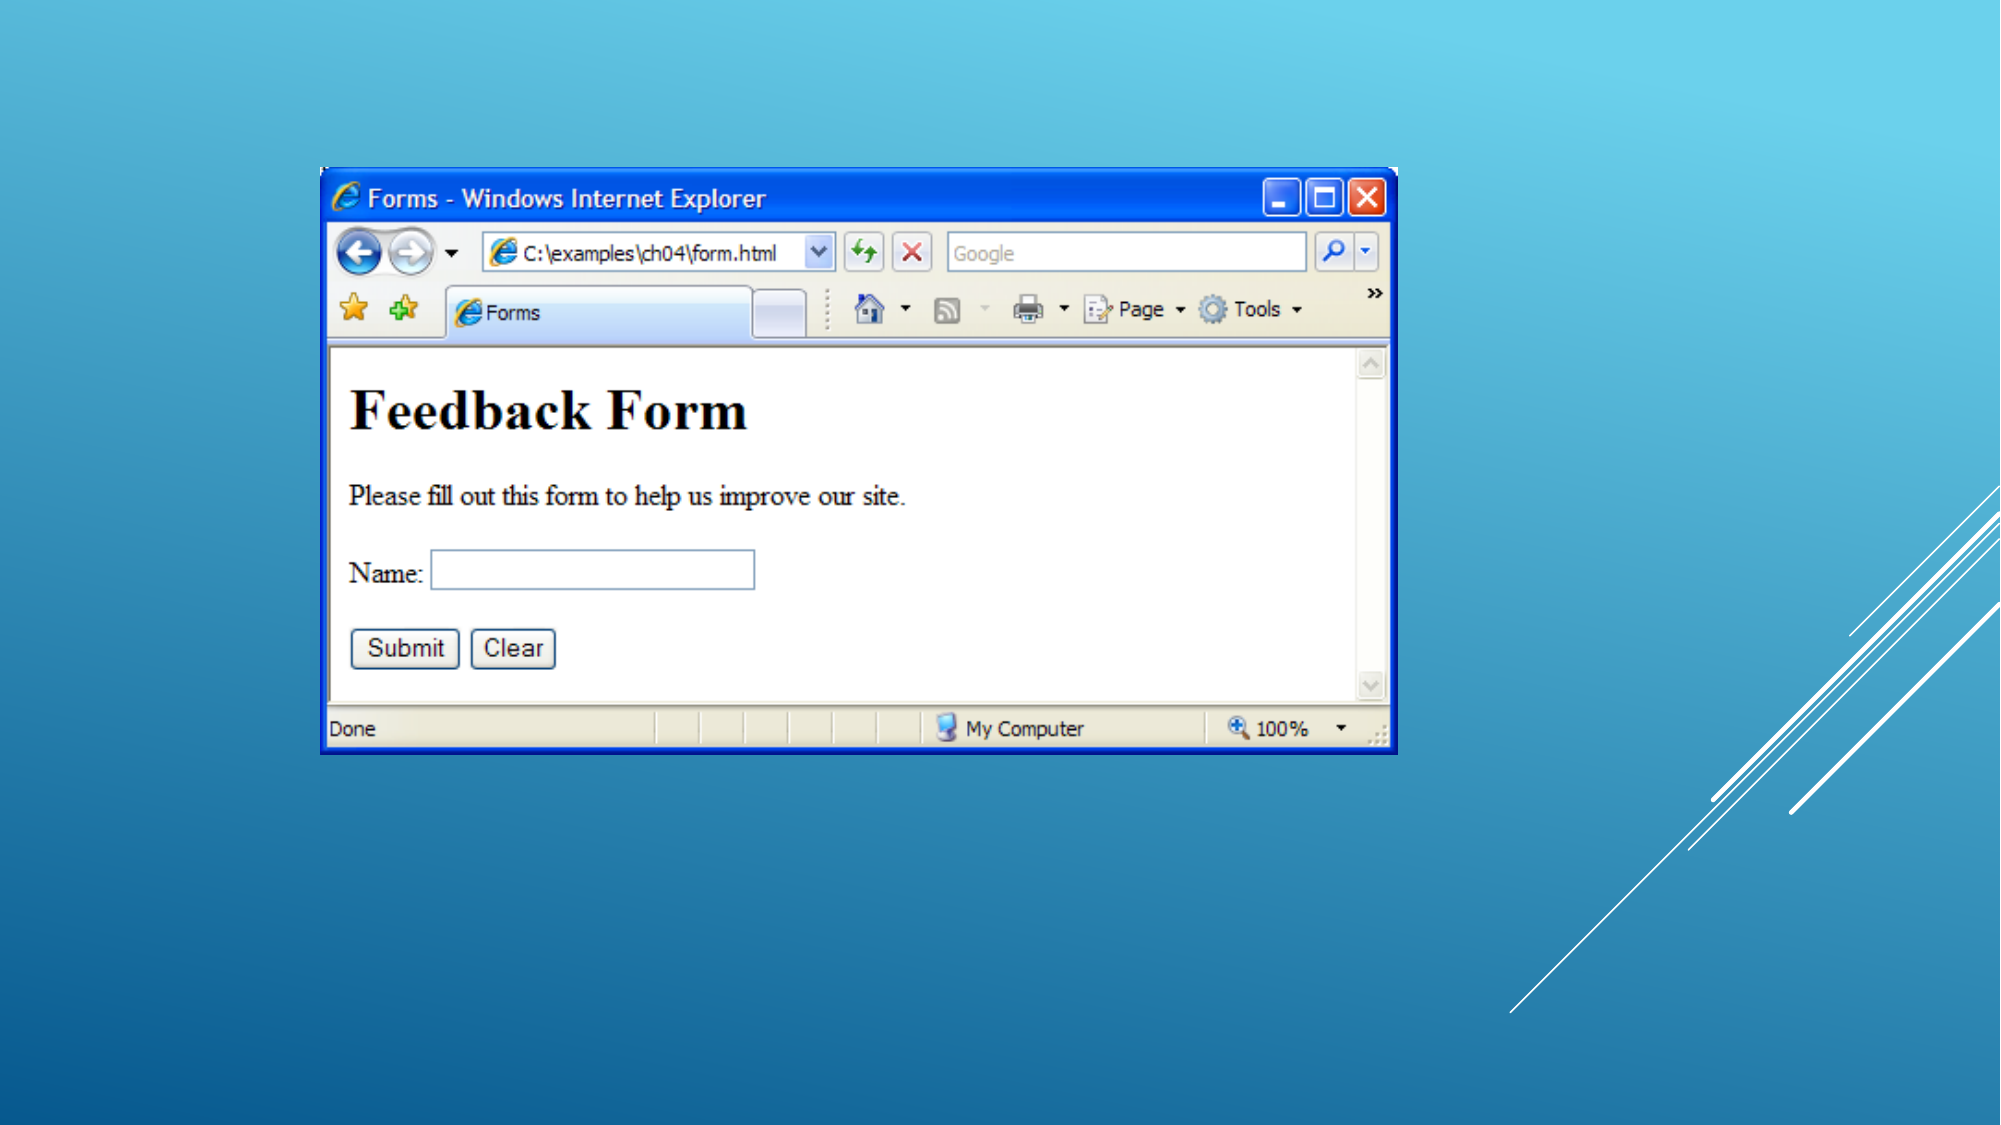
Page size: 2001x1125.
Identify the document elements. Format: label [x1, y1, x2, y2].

picture [320, 167, 1399, 755]
